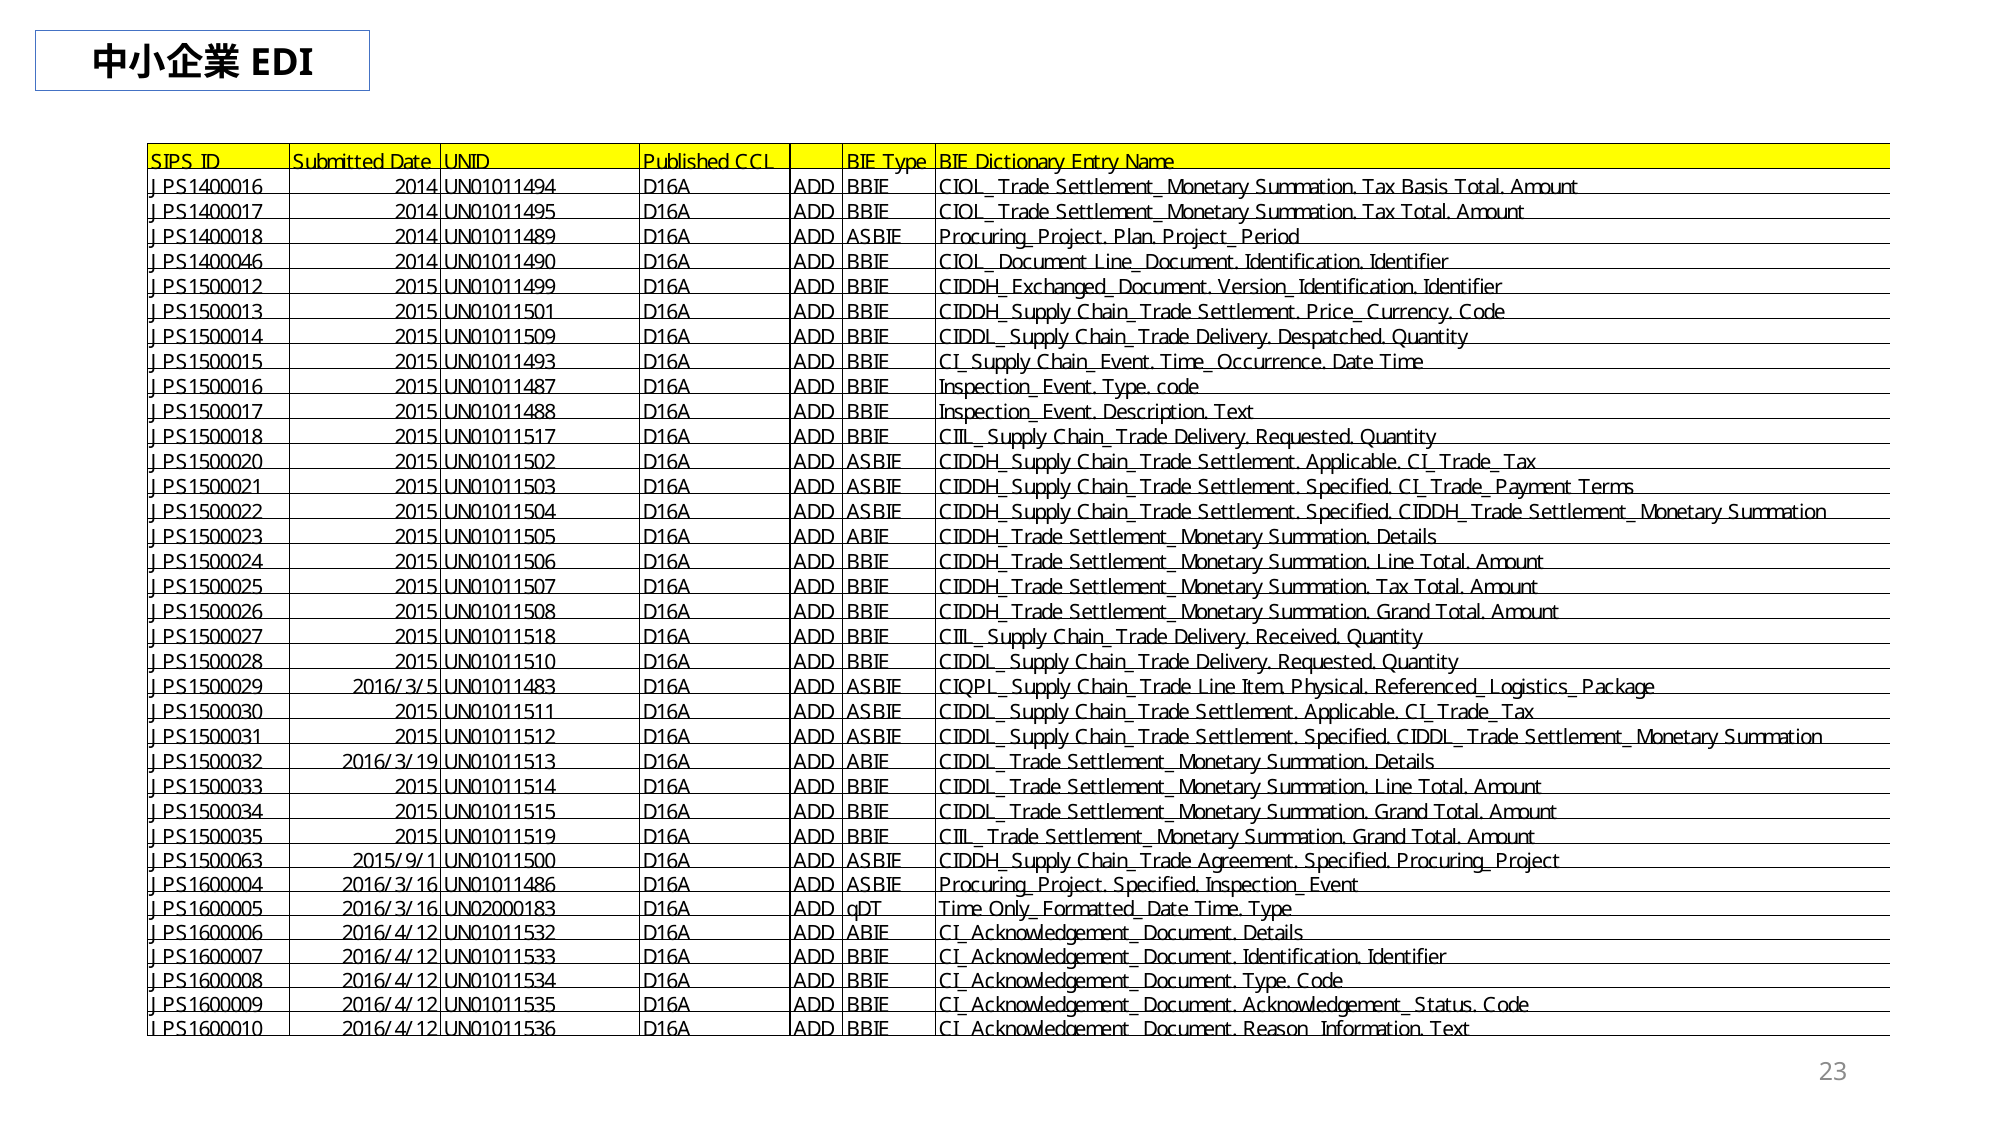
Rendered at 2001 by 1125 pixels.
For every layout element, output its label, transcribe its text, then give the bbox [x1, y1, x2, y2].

picture [146, 143, 1891, 1037]
slide_number 23 [1412, 1042, 1863, 1103]
text_box 中小企業EDI [35, 30, 370, 91]
